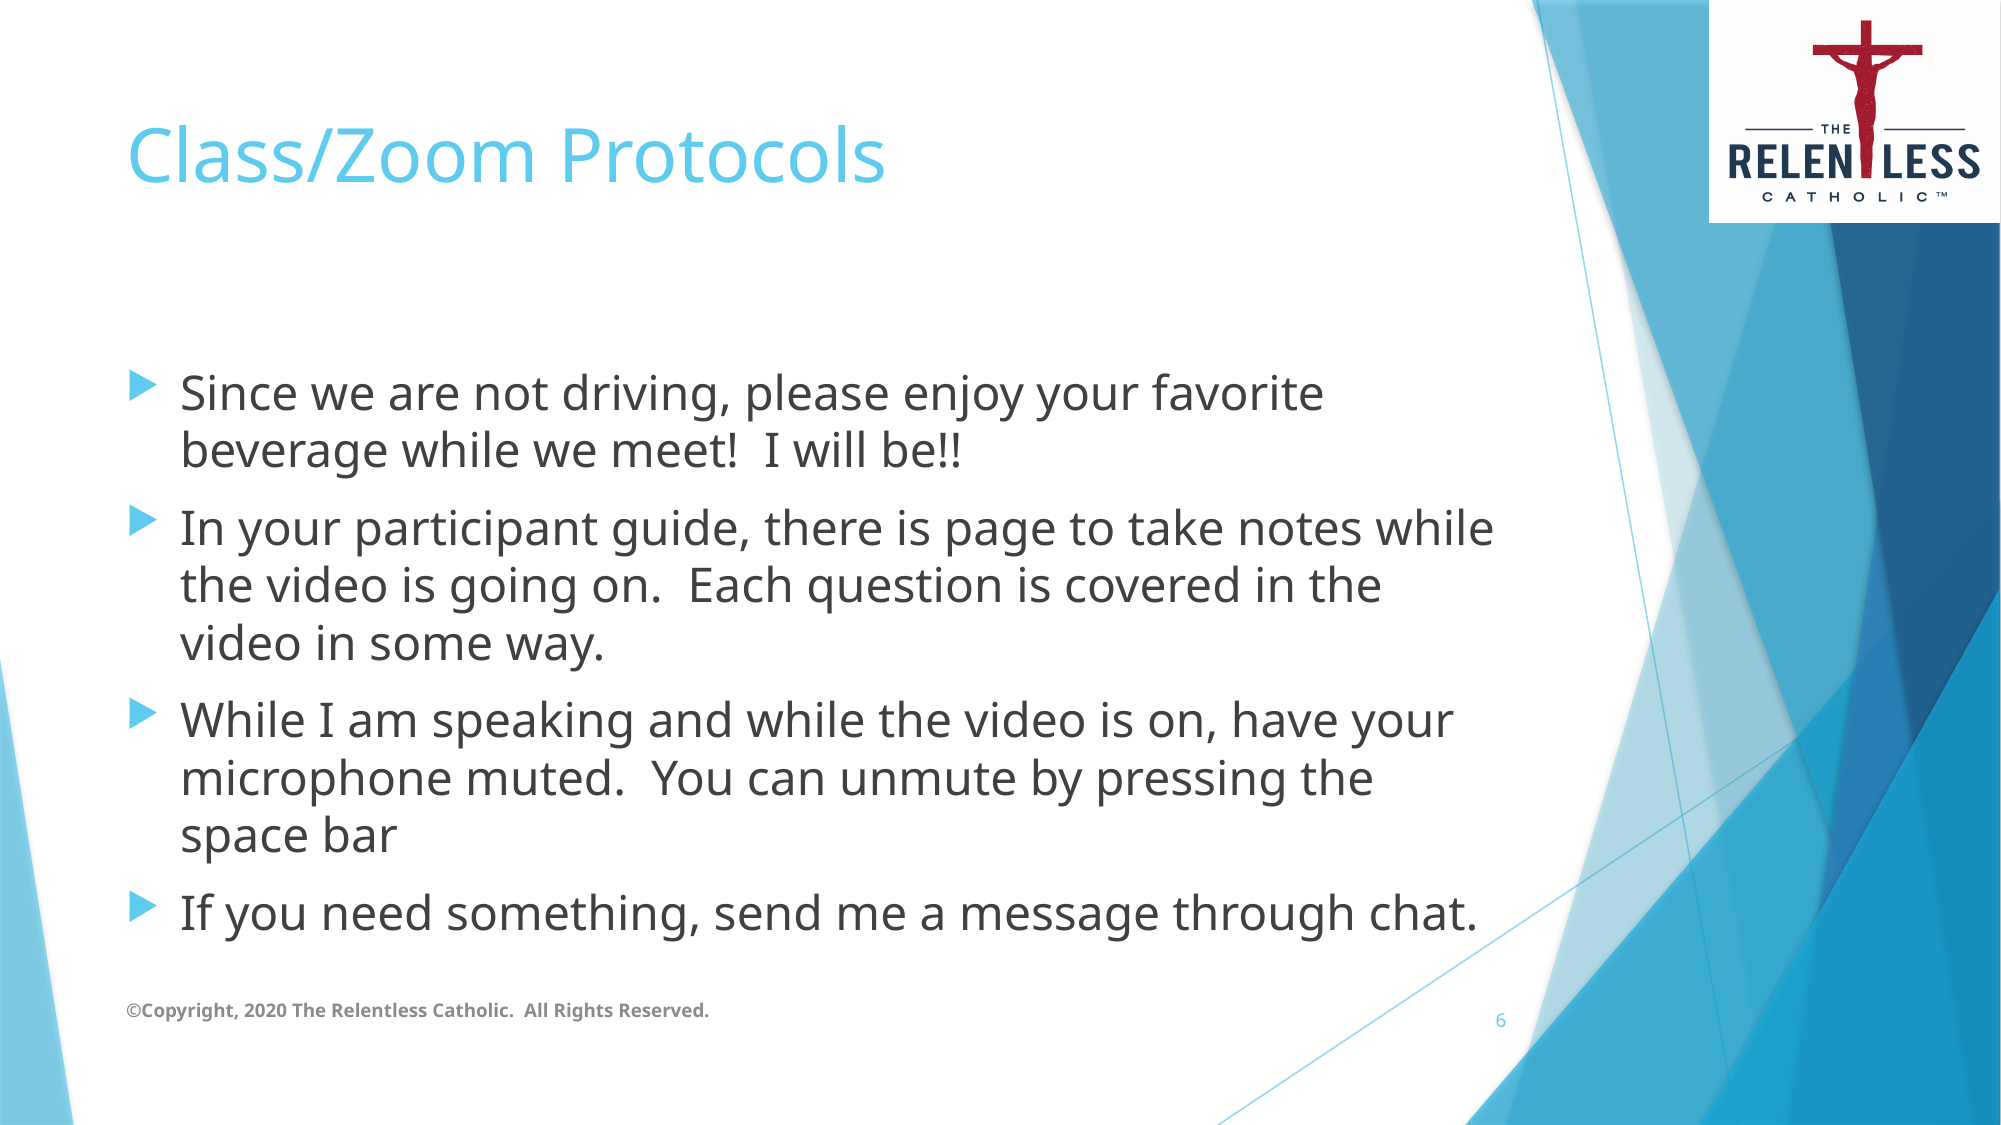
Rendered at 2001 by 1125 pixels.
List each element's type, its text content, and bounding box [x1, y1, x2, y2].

slide_number 6 [1409, 991, 1522, 1051]
picture [1709, 0, 2000, 223]
footer ©Copyright, 2020 The Relentless Catholic. All Rights Reserved. [111, 991, 1145, 1051]
list Since we are not driving, please enjoy your favorite beverage while we meet! I will be!! In your participant guide, there is page to take notes while the video is going on. Each question is covered in the video in some way. While I am speaking and while the video is on, have your microphone muted. You can unmute by pressing the space bar If you need something, send me a message through chat. [111, 354, 1522, 992]
title Class/Zoom Protocols [111, 99, 1522, 317]
